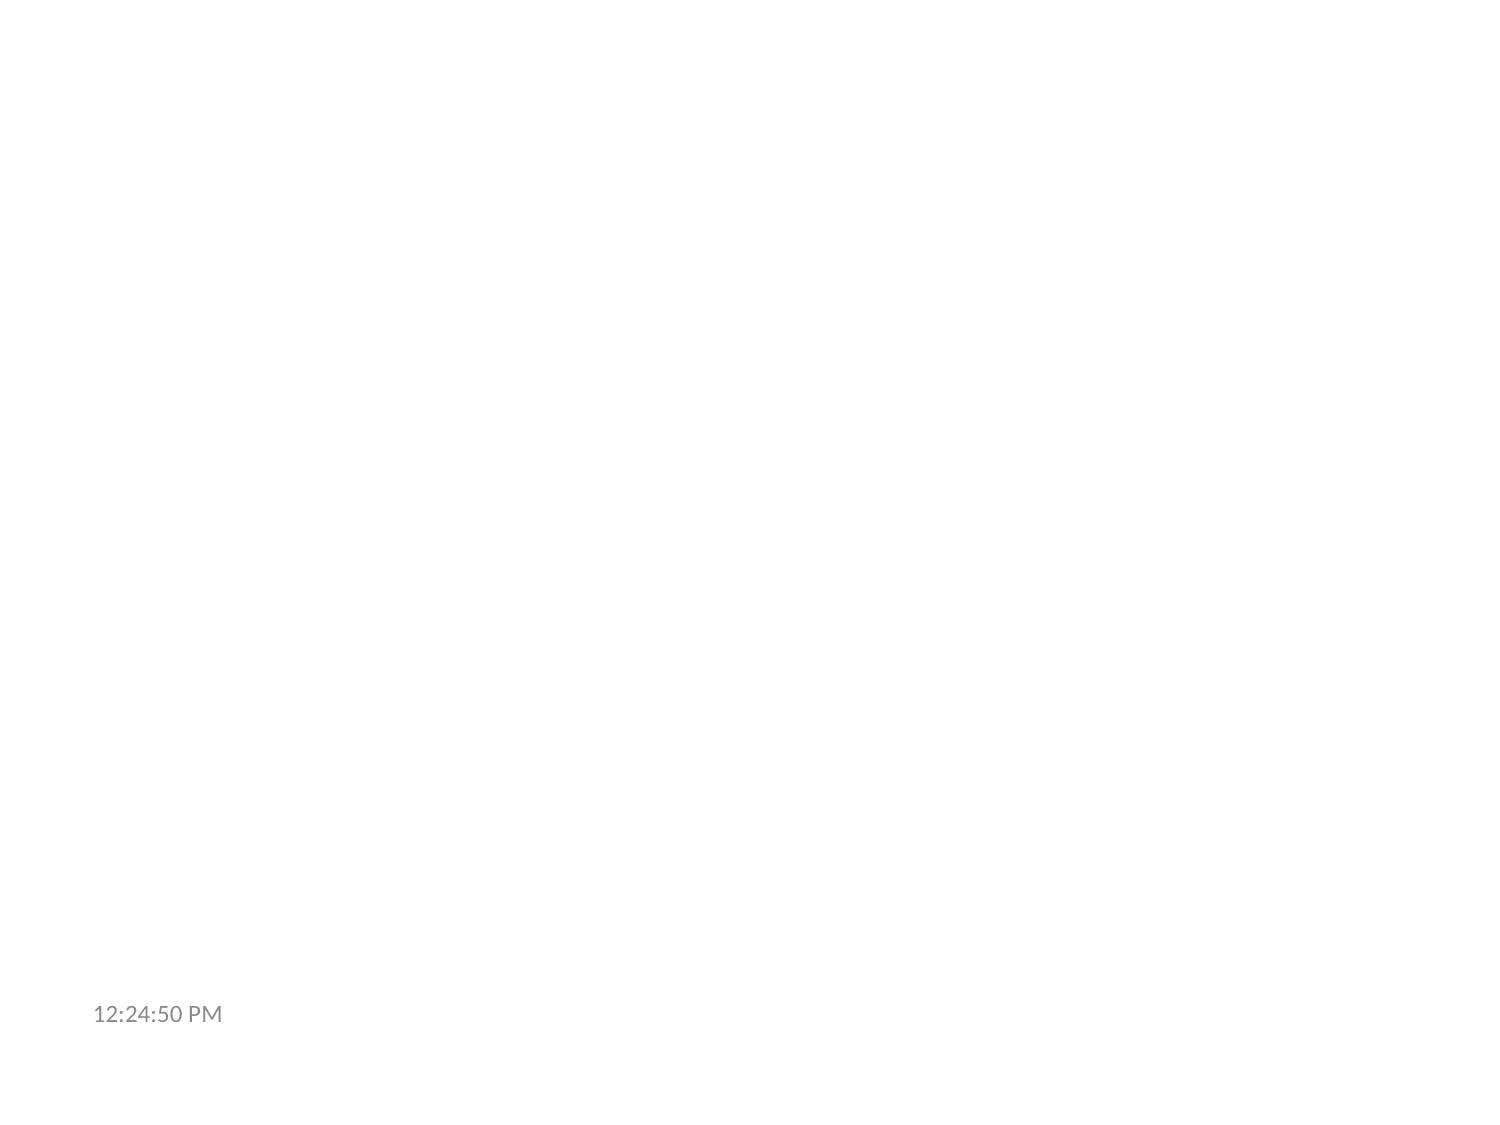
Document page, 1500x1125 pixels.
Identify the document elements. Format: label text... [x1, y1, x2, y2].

text_box 3:35:09 PM [77, 982, 428, 1043]
